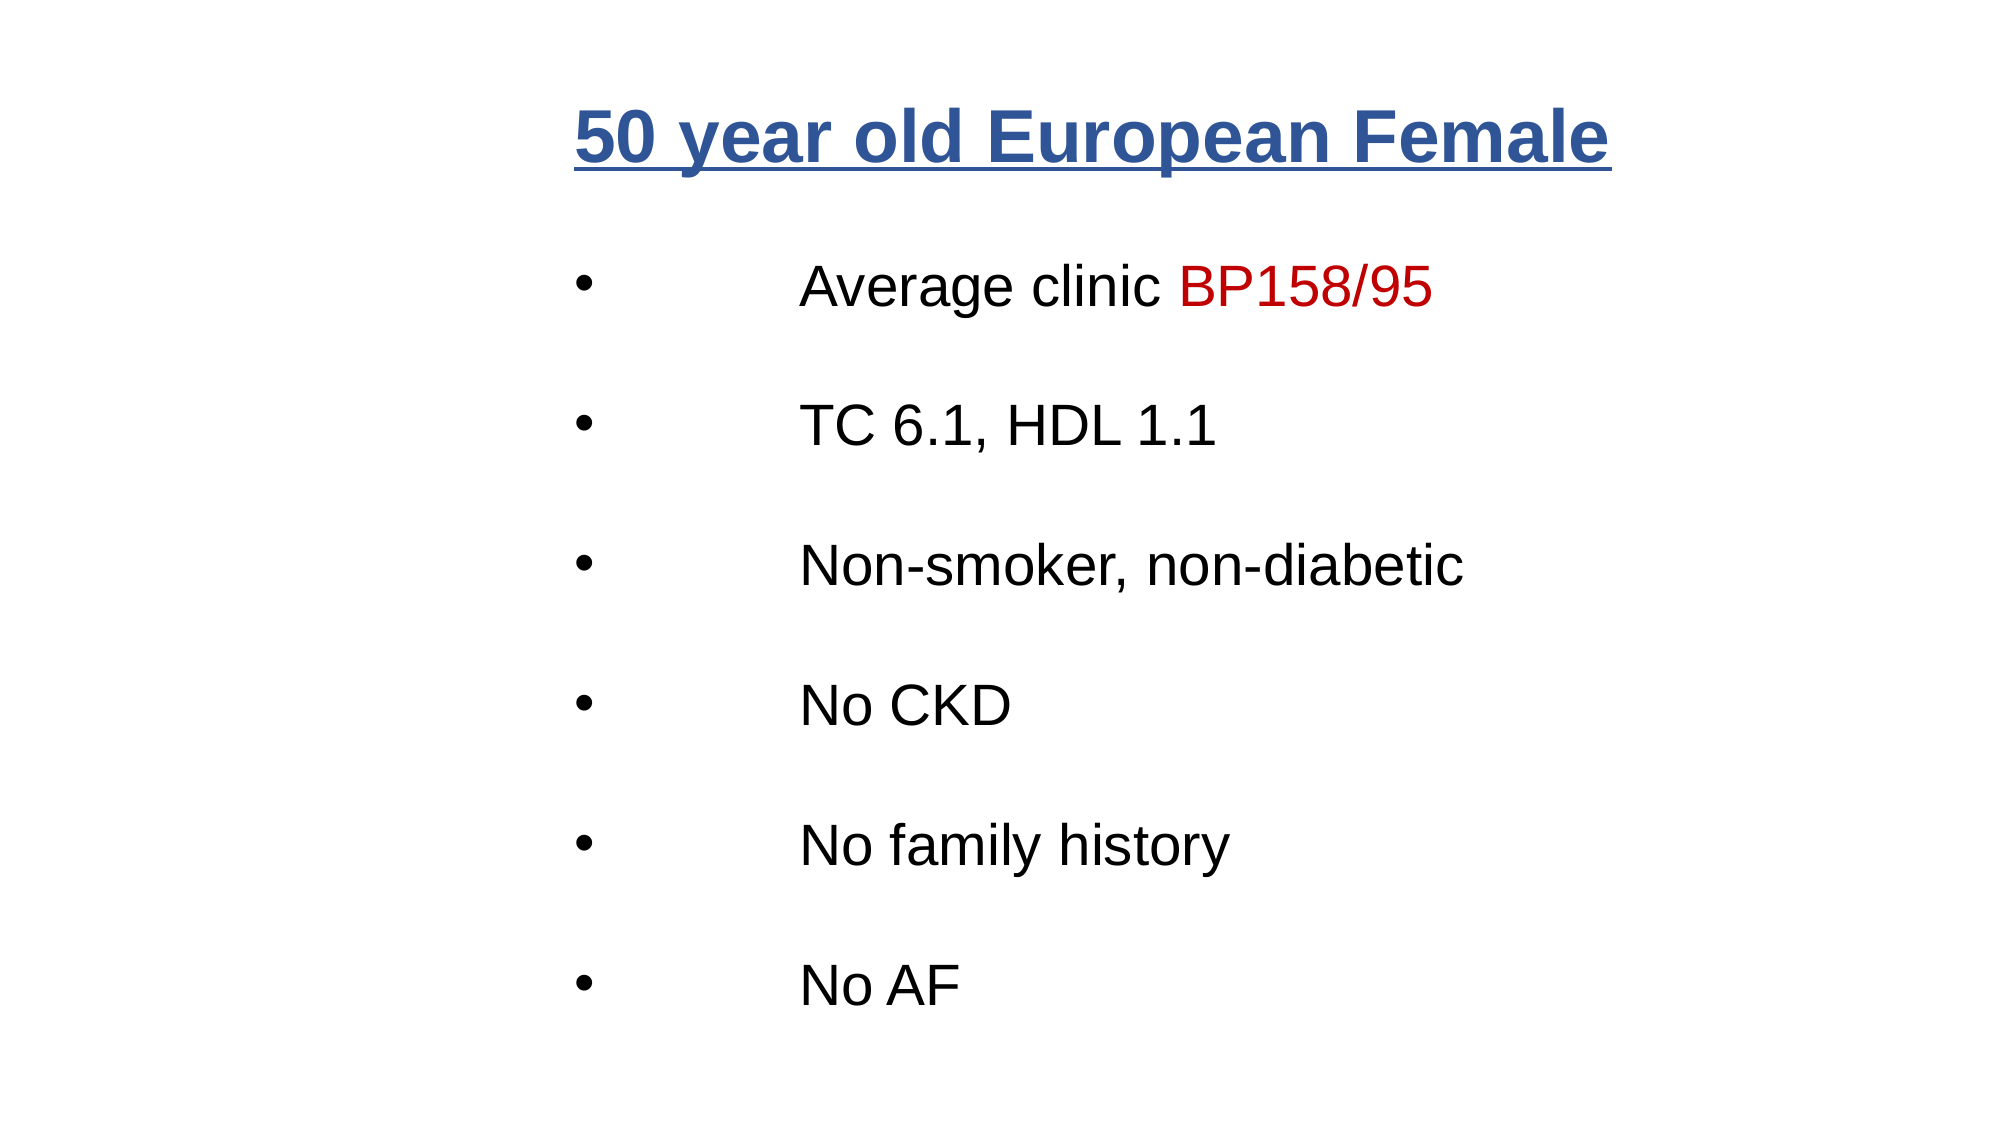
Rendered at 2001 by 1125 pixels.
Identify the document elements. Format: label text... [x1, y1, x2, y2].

text_box 50 year old European Female Average clinic BP158/95 TC 6.1, HDL 1.1 Non-smoker, non-diabetic No CKD No family history No AF [559, 80, 1646, 1025]
